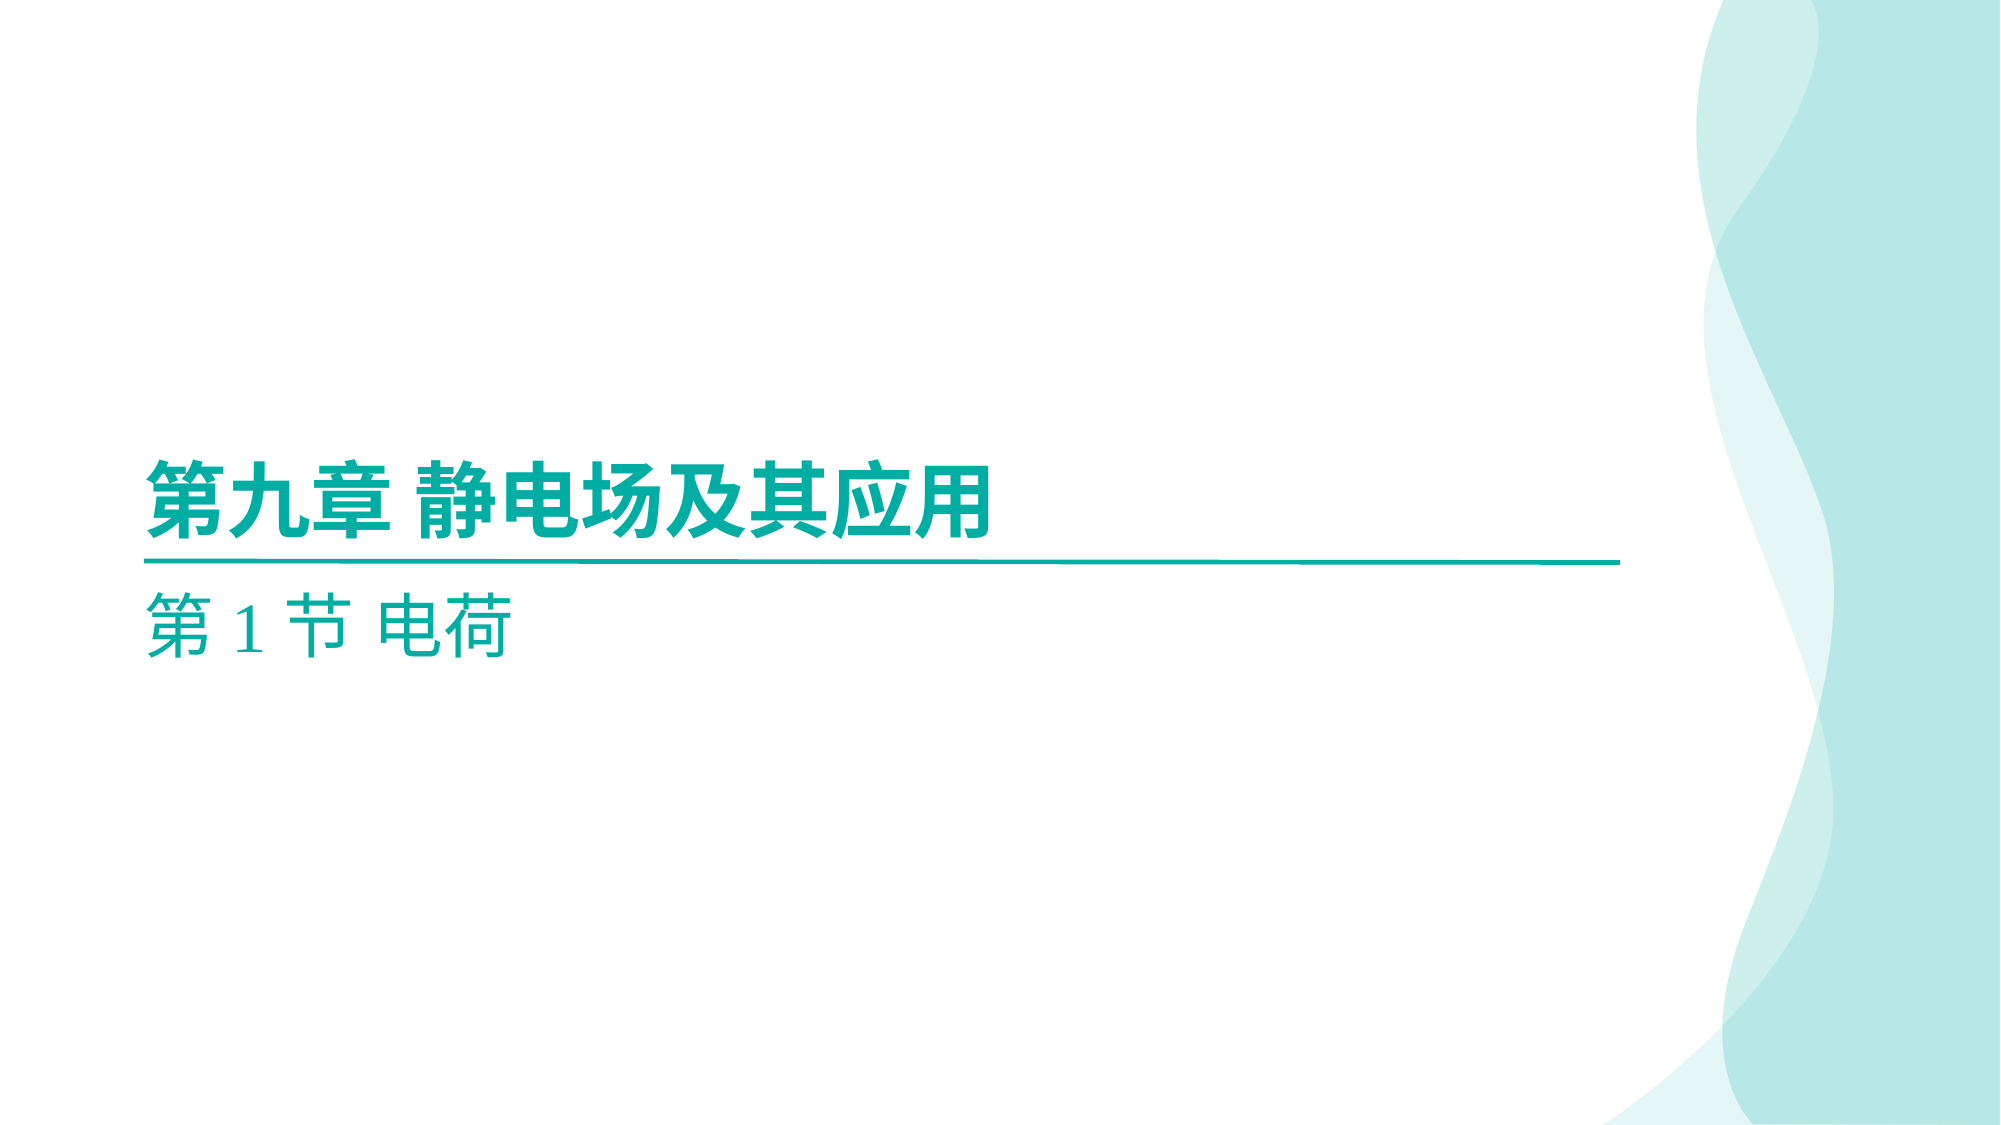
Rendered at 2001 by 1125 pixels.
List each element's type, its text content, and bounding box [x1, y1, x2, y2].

picture [0, 0, 2000, 1125]
text_box 第九章 静电场及其应用 [143, 436, 1875, 555]
text_box 第1节 电荷 [143, 572, 1875, 674]
